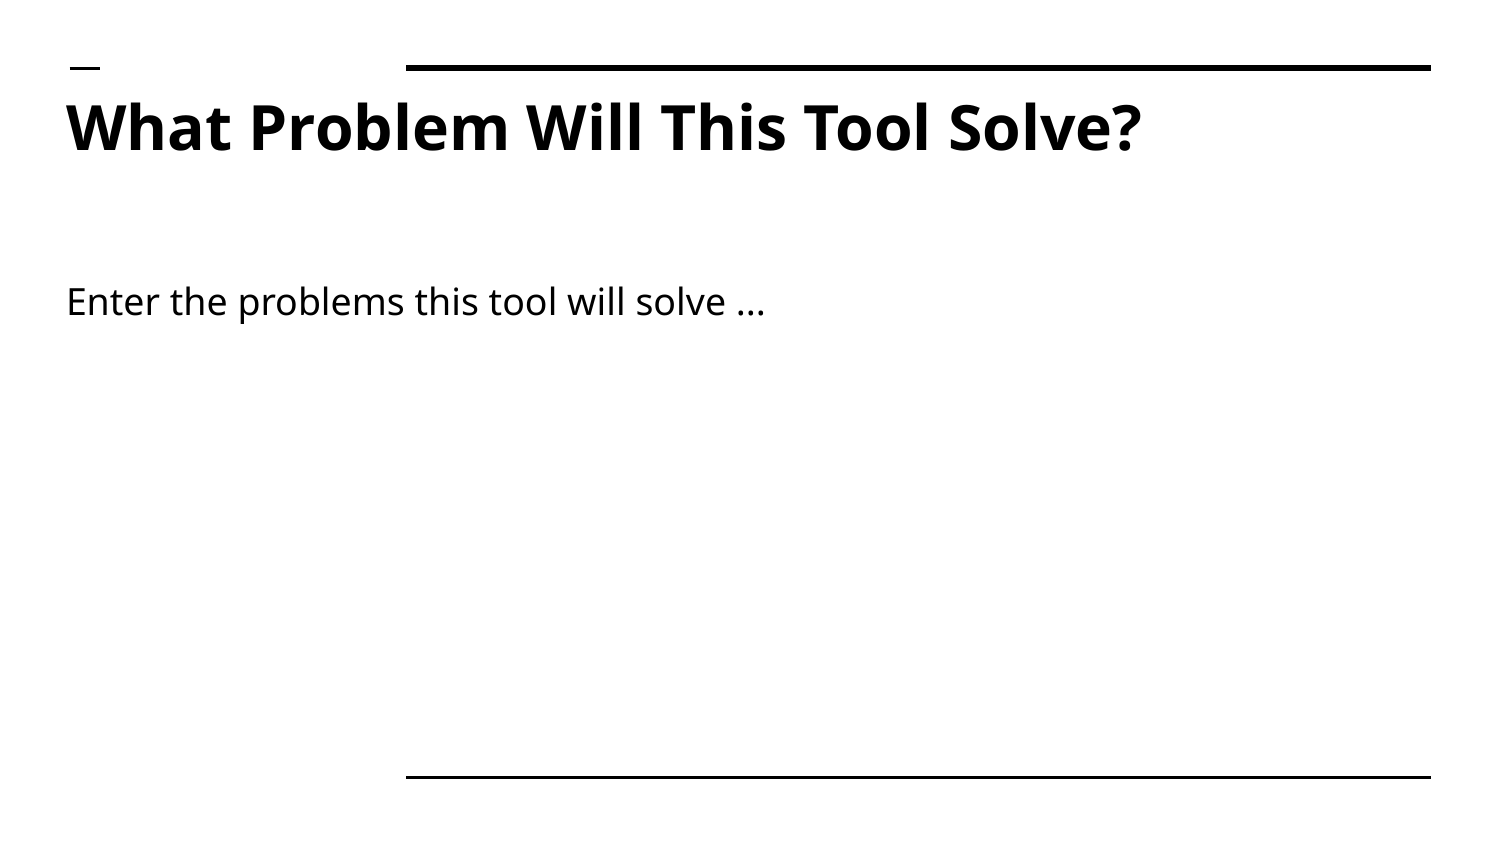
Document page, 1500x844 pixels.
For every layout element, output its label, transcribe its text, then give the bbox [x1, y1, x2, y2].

title What Problem Will This Tool Solve? [51, 72, 1470, 222]
list Enter the problems this tool will solve ... [51, 255, 1449, 750]
